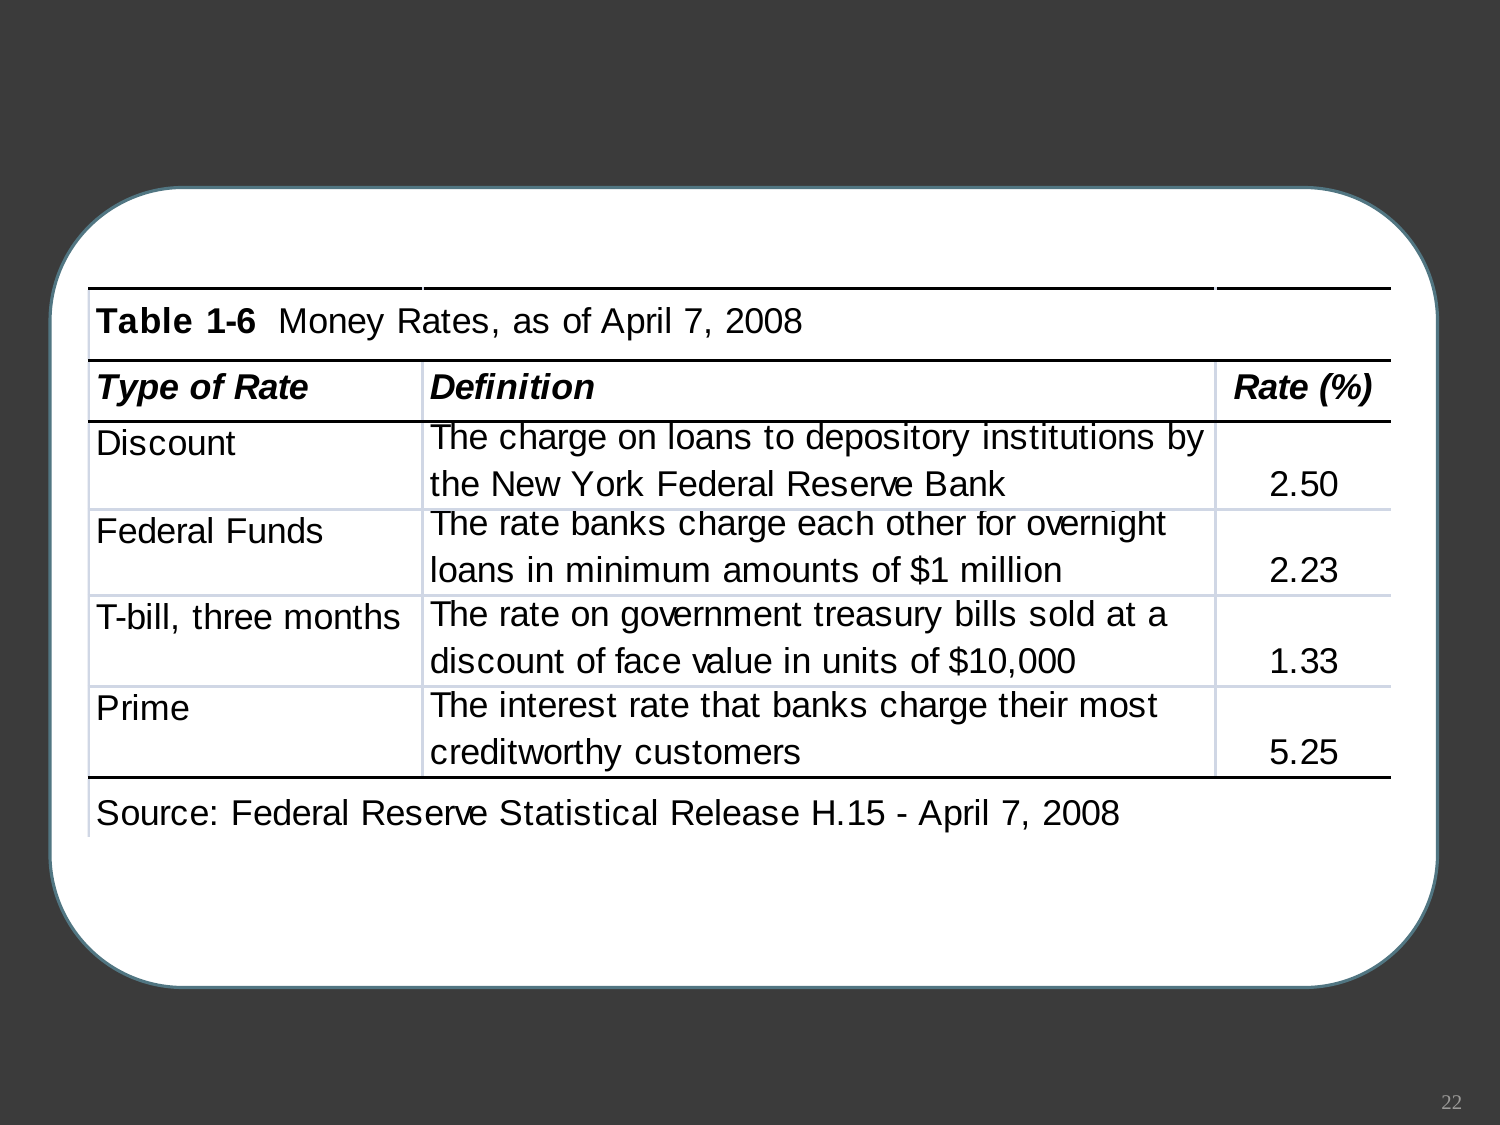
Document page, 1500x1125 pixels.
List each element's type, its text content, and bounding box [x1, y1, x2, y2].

slide_number 22 [1337, 1053, 1463, 1114]
text_box [48, 185, 1440, 990]
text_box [87, 287, 1394, 841]
